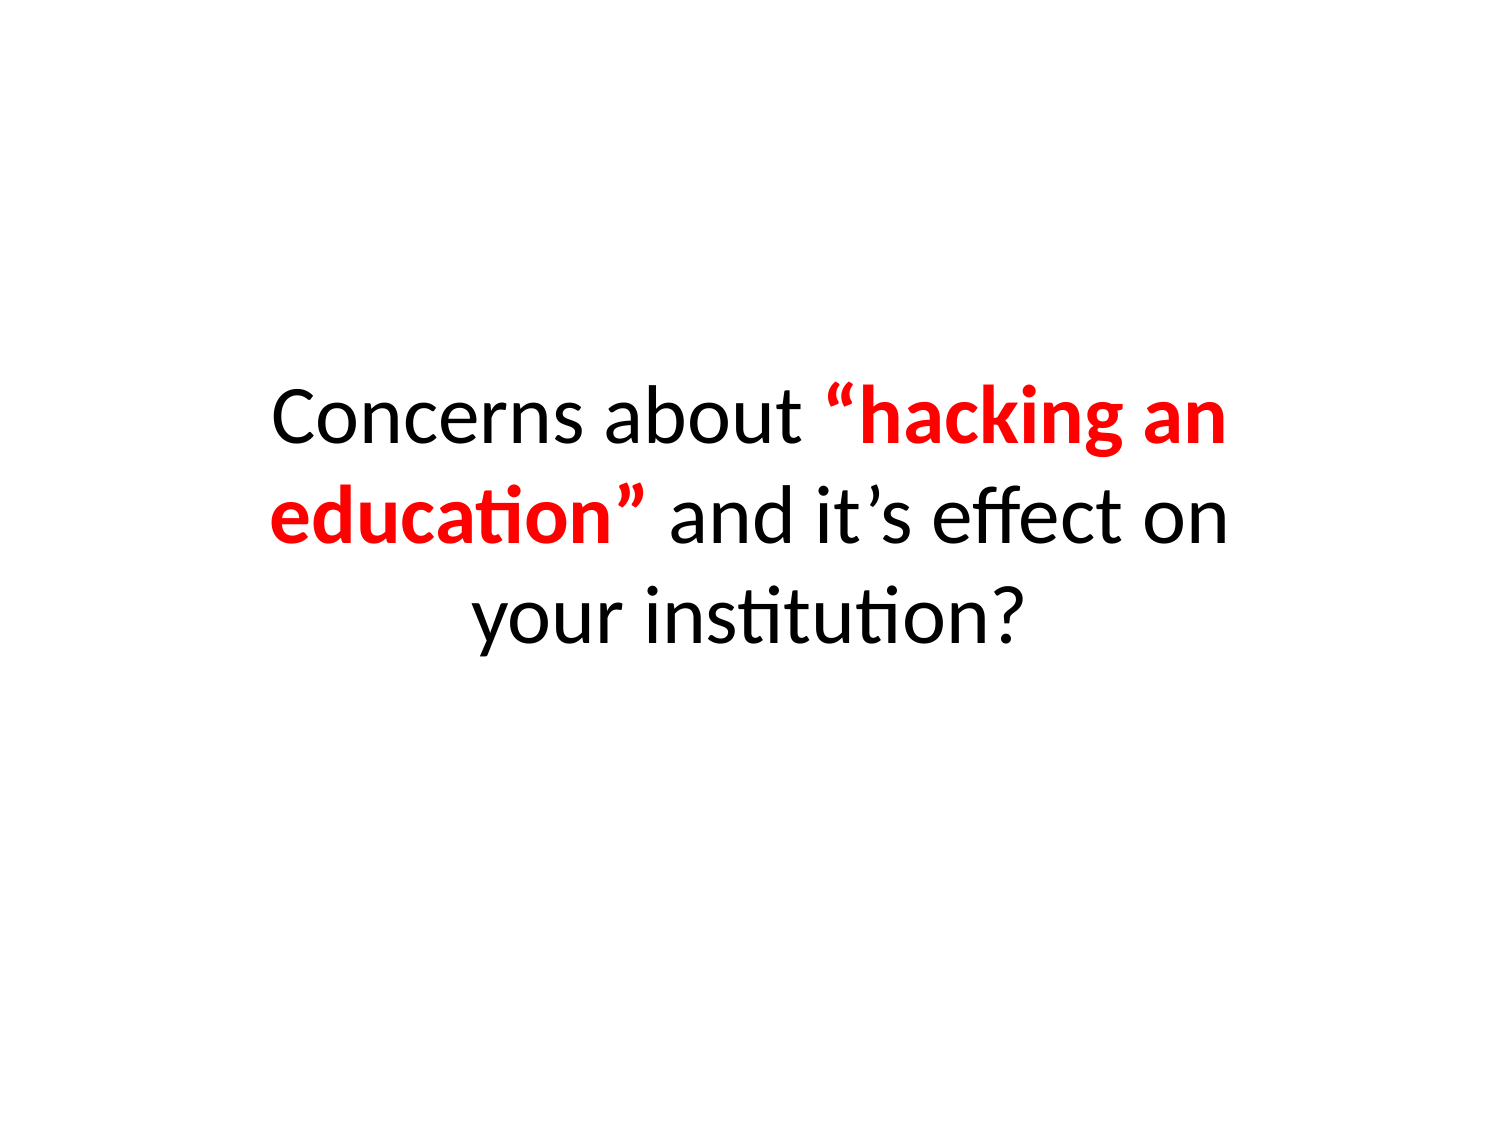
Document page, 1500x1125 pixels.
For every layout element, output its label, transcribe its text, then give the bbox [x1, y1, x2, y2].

text_box Concerns about “hacking an education” and it’s effect on your institution? [187, 352, 1313, 668]
